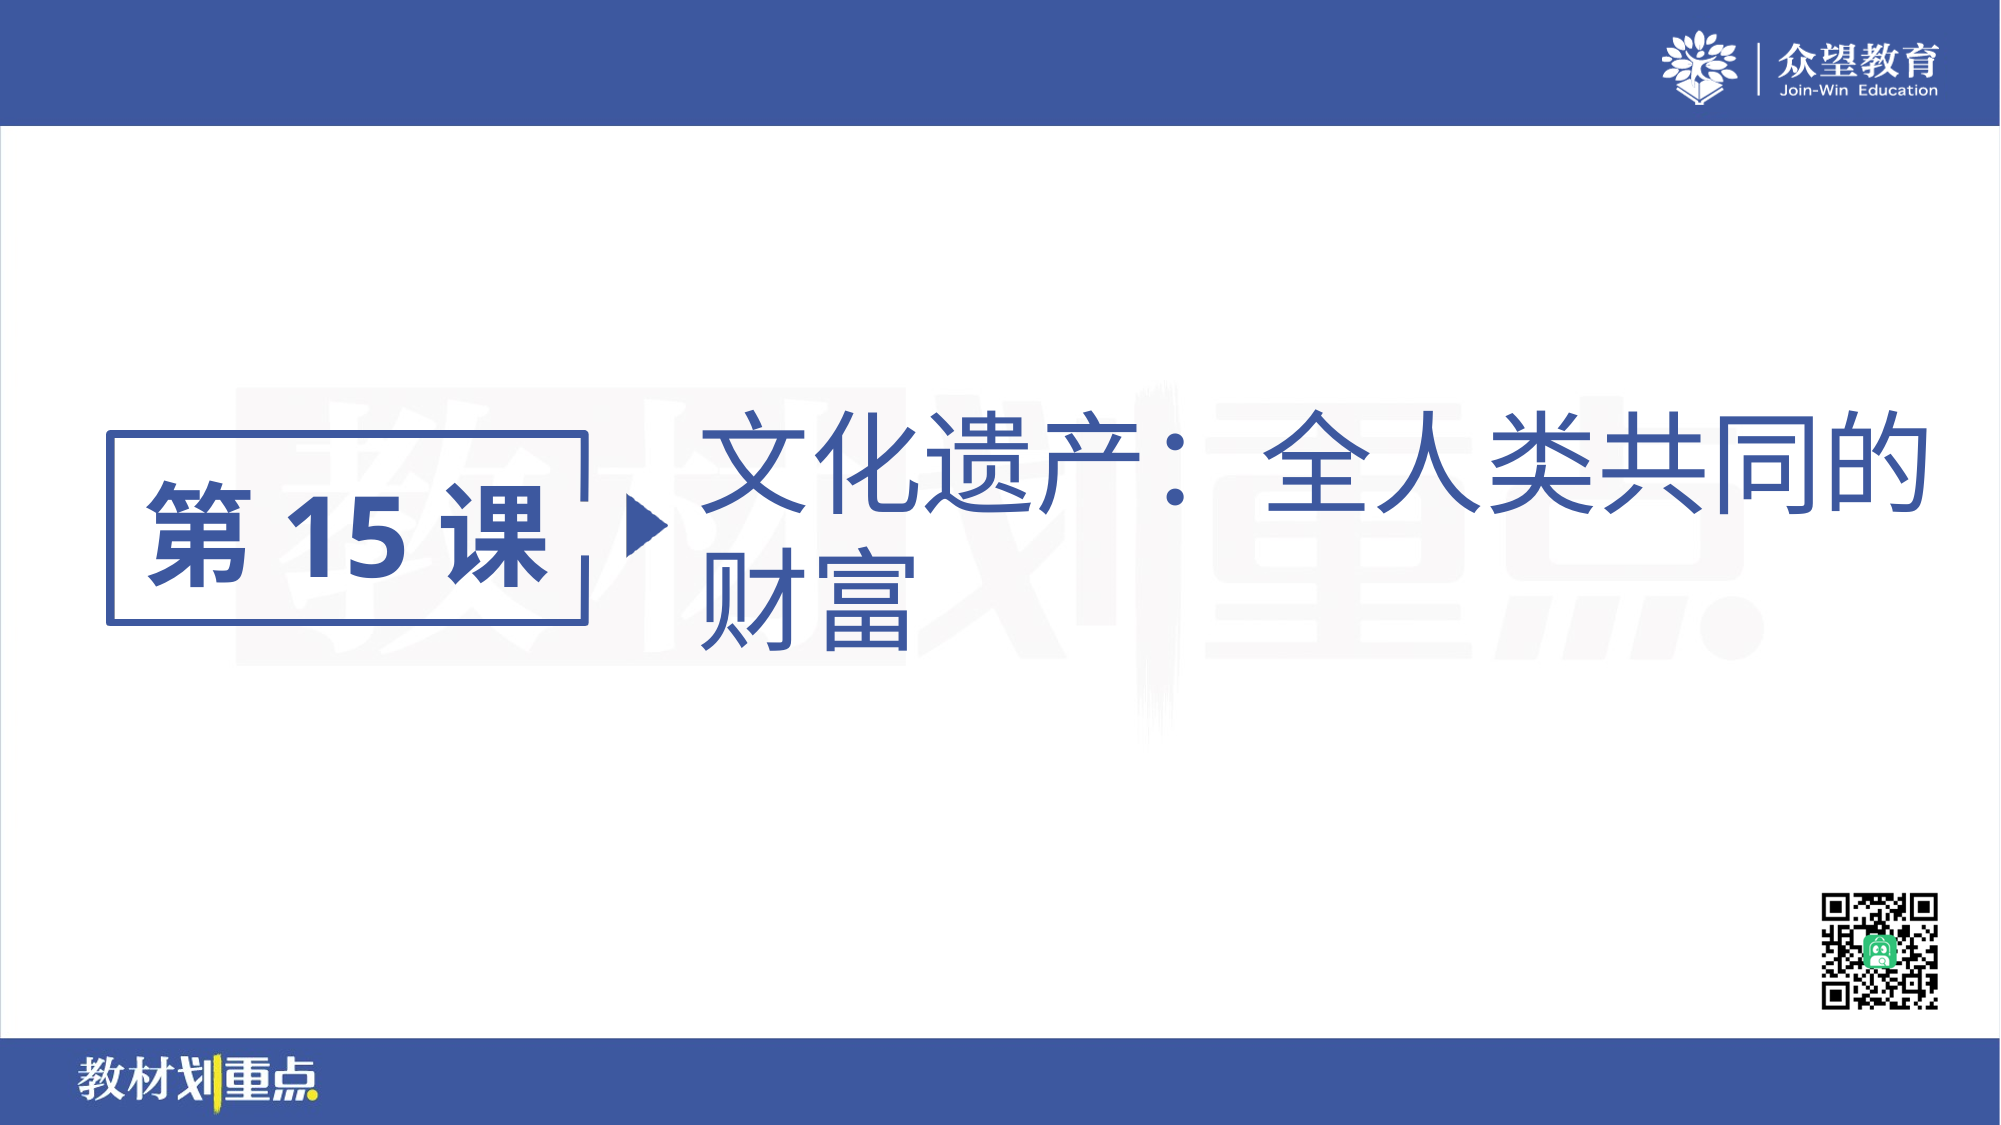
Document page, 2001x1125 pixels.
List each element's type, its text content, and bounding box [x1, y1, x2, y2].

text_box 文化遗产：全人类共同的 财富 [697, 371, 1997, 686]
text_box 第15课 [106, 626, 585, 632]
picture [0, 0, 2000, 1125]
